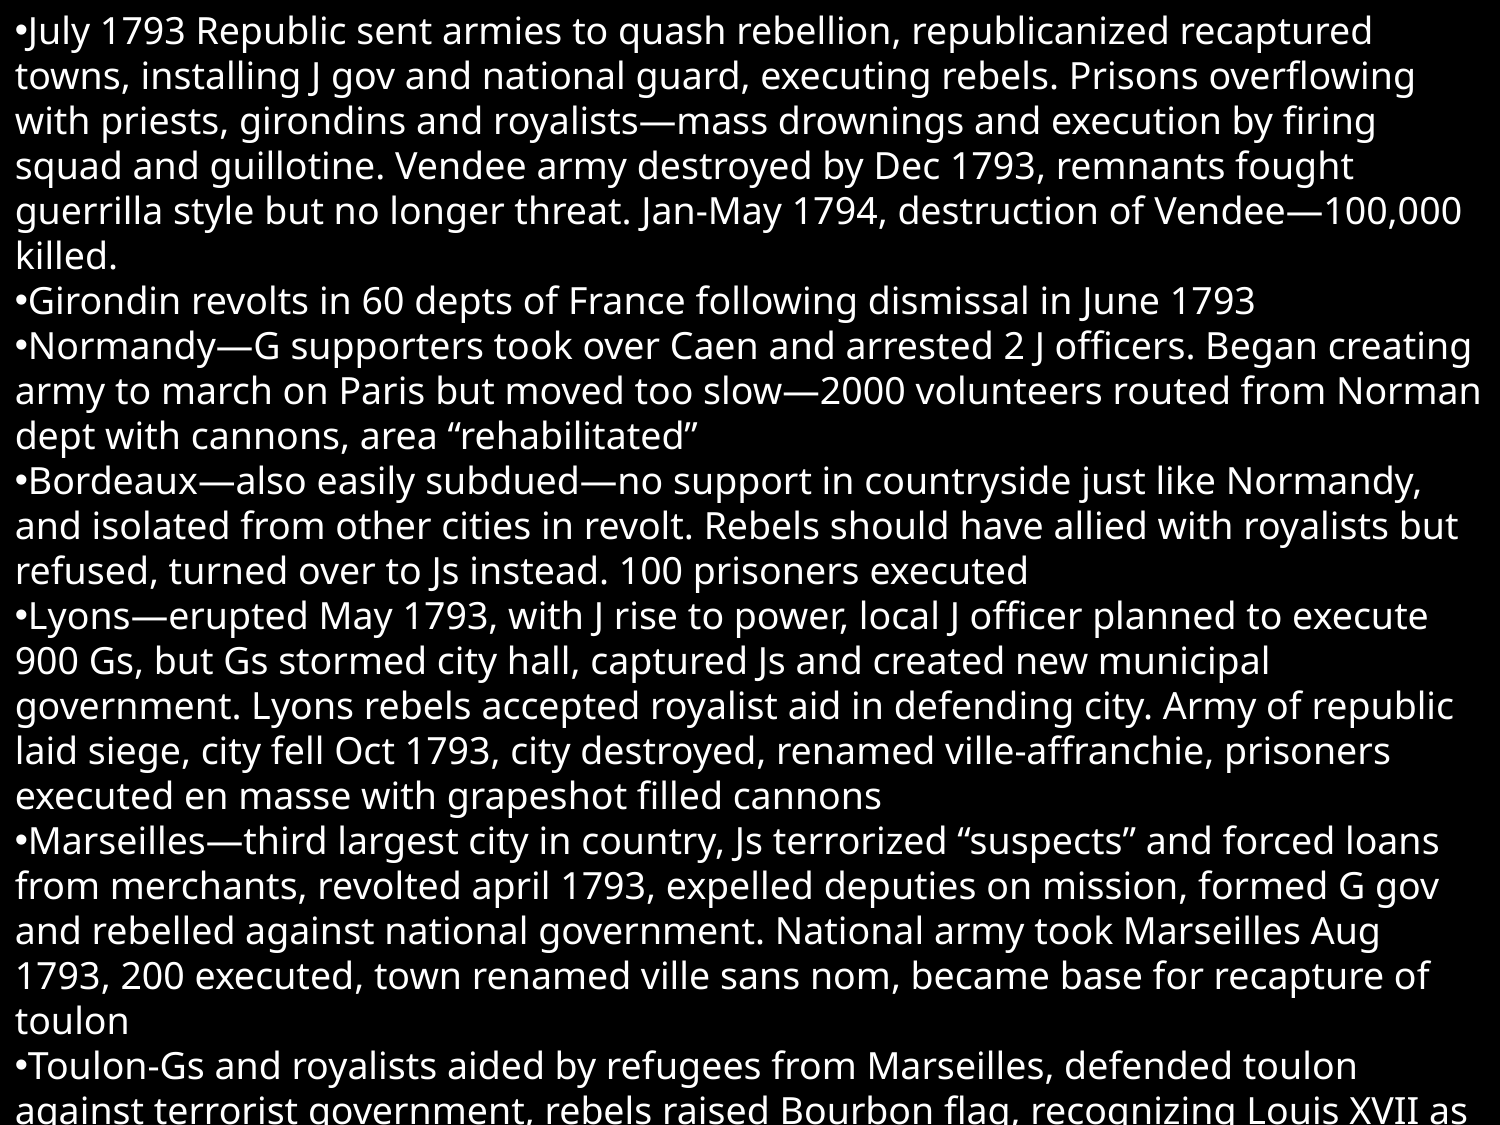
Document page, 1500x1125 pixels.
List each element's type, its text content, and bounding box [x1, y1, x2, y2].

text_box July 1793 Republic sent armies to quash rebellion, republicanized recaptured towns, installing J gov and national guard, executing rebels. Prisons overflowing with priests, girondins and royalists—mass drownings and execution by firing squad and guillotine. Vendee army destroyed by Dec 1793, remnants fought guerrilla style but no longer threat. Jan-May 1794, destruction of Vendee—100,000 killed. Girondin revolts in 60 depts of France following dismissal in June 1793 Normandy—G supporters took over Caen and arrested 2 J officers. Began creating army to march on Paris but moved too slow—2000 volunteers routed from Norman dept with cannons, area “rehabilitated” Bordeaux—also easily subdued—no support in countryside just like Normandy, and isolated from other cities in revolt. Rebels should have allied with royalists but refused, turned over to Js instead. 100 prisoners executed Lyons—erupted May 1793, with J rise to power, local J officer planned to execute 900 Gs, but Gs stormed city hall, captured Js and created new municipal government. Lyons rebels accepted royalist aid in defending city. Army of republic laid siege, city fell Oct 1793, city destroyed, renamed ville-affranchie, prisoners executed en masse with grapeshot filled cannons Marseilles—third largest city in country, Js terrorized “suspects” and forced loans from merchants, revolted april 1793, expelled deputies on mission, formed G gov and rebelled against national government. National army took Marseilles Aug 1793, 200 executed, town renamed ville sans nom, became base for recapture of toulon Toulon-Gs and royalists aided by refugees from Marseilles, defended toulon against terrorist government, rebels raised Bourbon flag, recognizing Louis XVII as king, allowed british admiral Hood to enter harbor with british fleet, but after 3 month siege, fell in Dec 1793, British troops defeated by Napoleon. End of federalist revolts. [0, 0, 1500, 1125]
